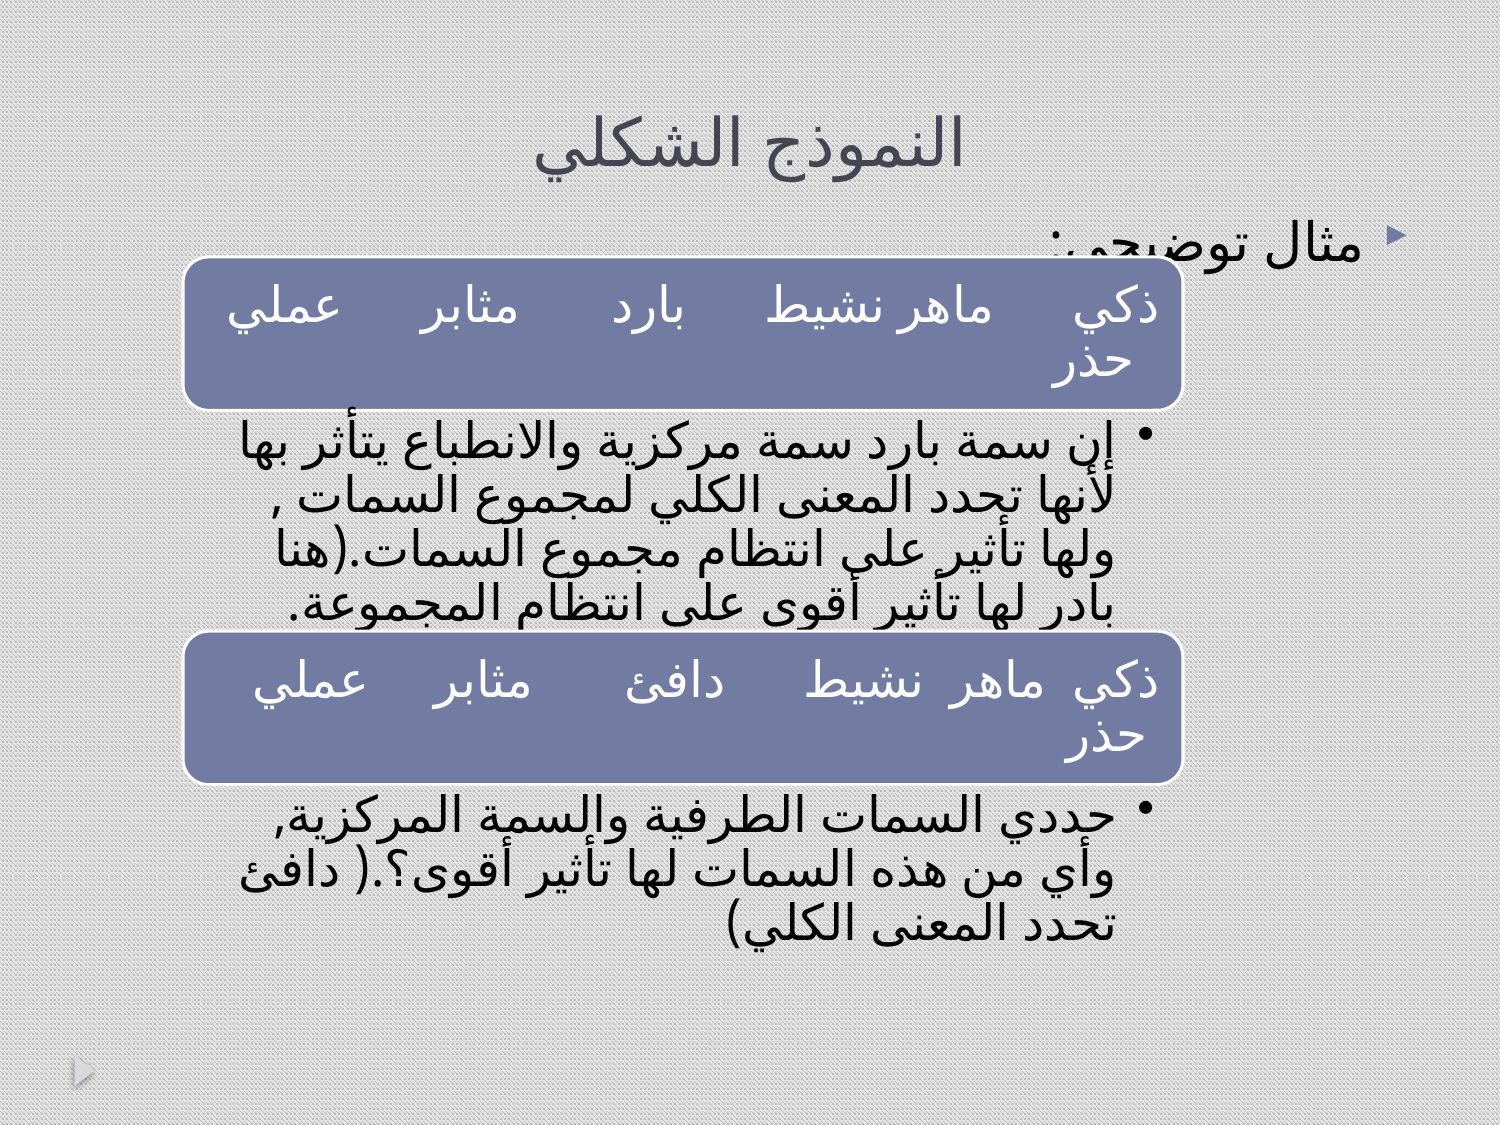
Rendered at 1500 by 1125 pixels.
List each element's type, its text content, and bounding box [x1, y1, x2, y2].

list مثال توضيحي: [75, 200, 1425, 1010]
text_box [182, 255, 1184, 923]
title النموذج الشكلي [75, 24, 1425, 188]
